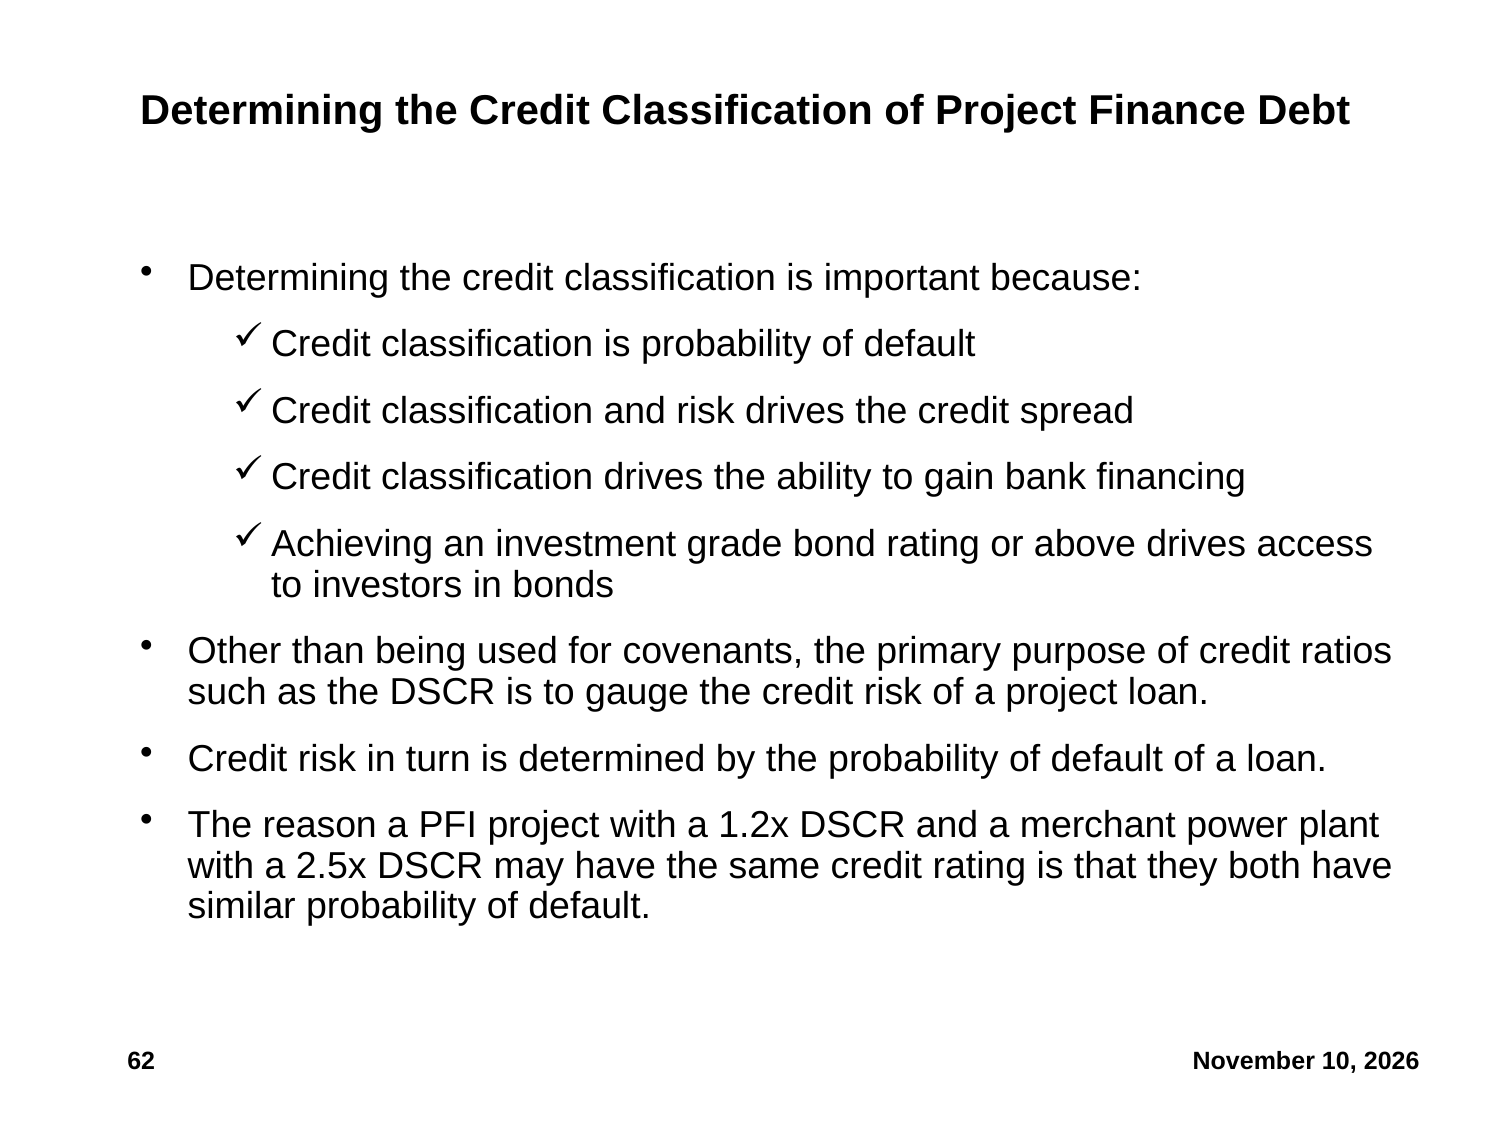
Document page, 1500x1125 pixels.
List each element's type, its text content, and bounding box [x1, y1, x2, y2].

title Determining the Credit Classification of Project Finance Debt [124, 74, 1376, 226]
list Determining the credit classification is important because: Credit classification is probability of default Credit classification and risk drives the credit spread Credit classification drives the ability to gain bank financing Achieving an investment grade bond rating or above drives access to investors in bonds Other than being used for covenants, the primary purpose of credit ratios such as the DSCR is to gauge the credit risk of a project loan. Credit risk in turn is determined by the probability of default of a loan. The reason a PFI project with a 1.2x DSCR and a merchant power plant with a 2.5x DSCR may have the same credit rating is that they both have similar probability of default. [124, 249, 1413, 1001]
